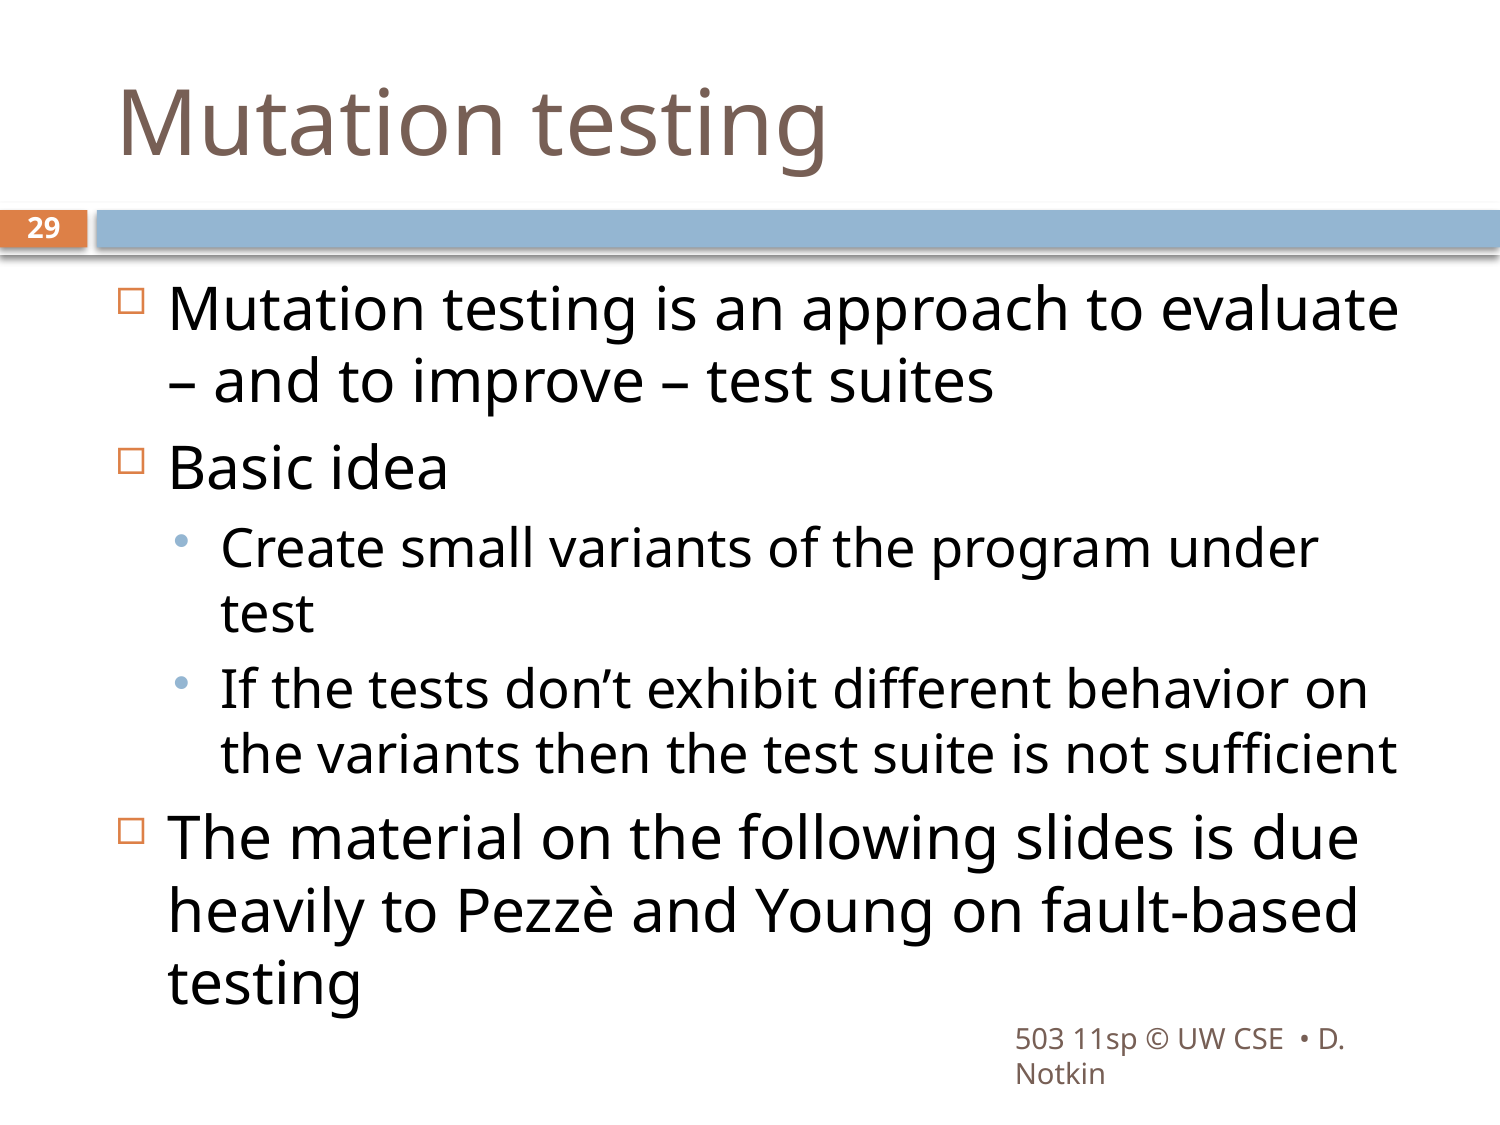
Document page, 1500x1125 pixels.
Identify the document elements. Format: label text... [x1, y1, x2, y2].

title Mutation testing [100, 37, 1438, 200]
slide_number 503 11sp © UW CSE • D. Notkin [999, 1025, 1438, 1085]
slide_number 29 [0, 208, 88, 249]
list Mutation testing is an approach to evaluate – and to improve – test suites Basic idea Create small variants of the program under test If the tests don’t exhibit different behavior on the variants then the test suite is not sufficient The material on the following slides is due heavily to Pezzè and Young on fault-based testing [100, 262, 1438, 1000]
